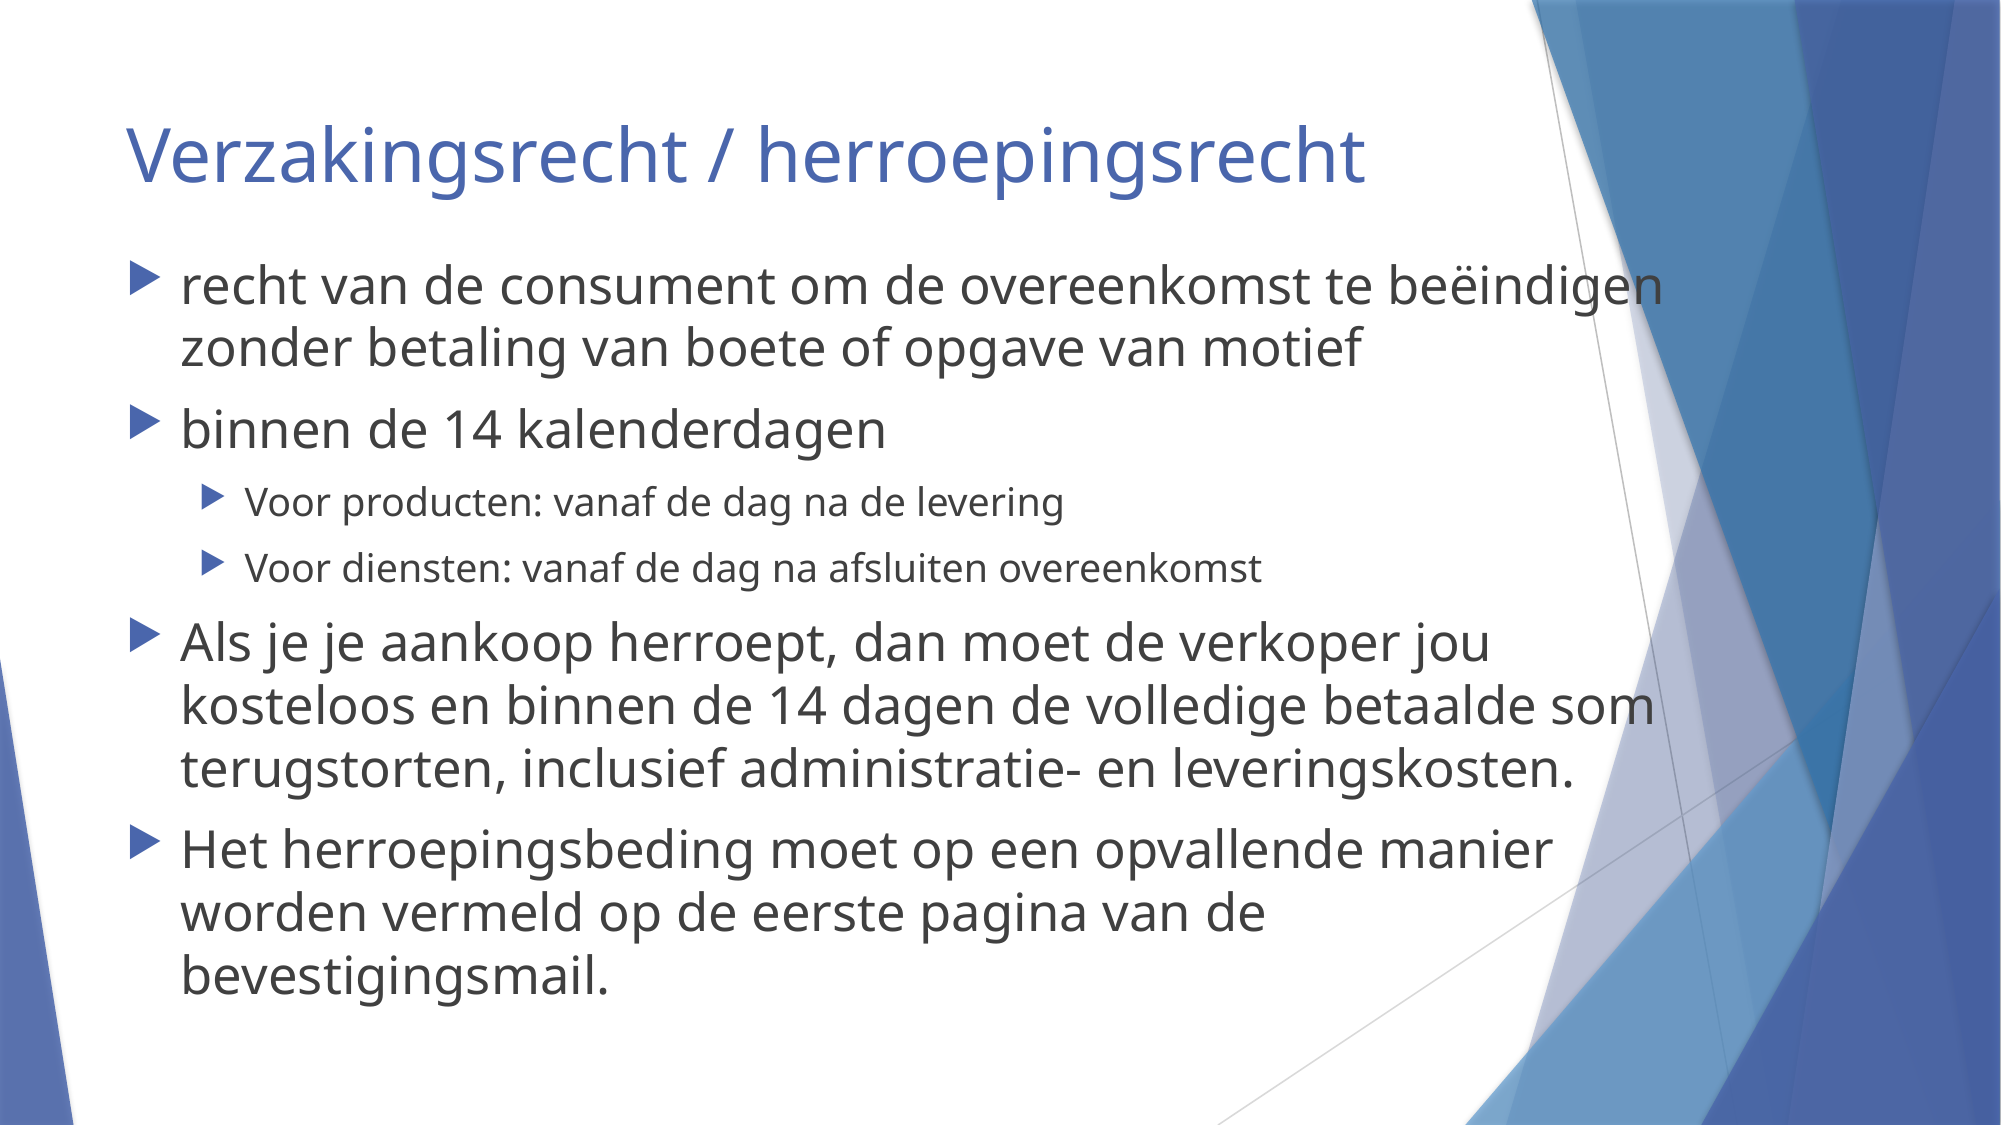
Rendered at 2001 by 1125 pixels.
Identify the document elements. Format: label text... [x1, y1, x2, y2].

title Verzakingsrecht / herroepingsrecht [111, 99, 1522, 244]
list recht van de consument om de overeenkomst te beëindigen zonder betaling van boete of opgave van motief binnen de 14 kalenderdagen Voor producten: vanaf de dag na de levering Voor diensten: vanaf de dag na afsluiten overeenkomst Als je je aankoop herroept, dan moet de verkoper jou kosteloos en binnen de 14 dagen de volledige betaalde som terugstorten, inclusief administratie- en leveringskosten. Het herroepingsbeding moet op een opvallende manier worden vermeld op de eerste pagina van de bevestigingsmail. [111, 244, 1698, 1059]
